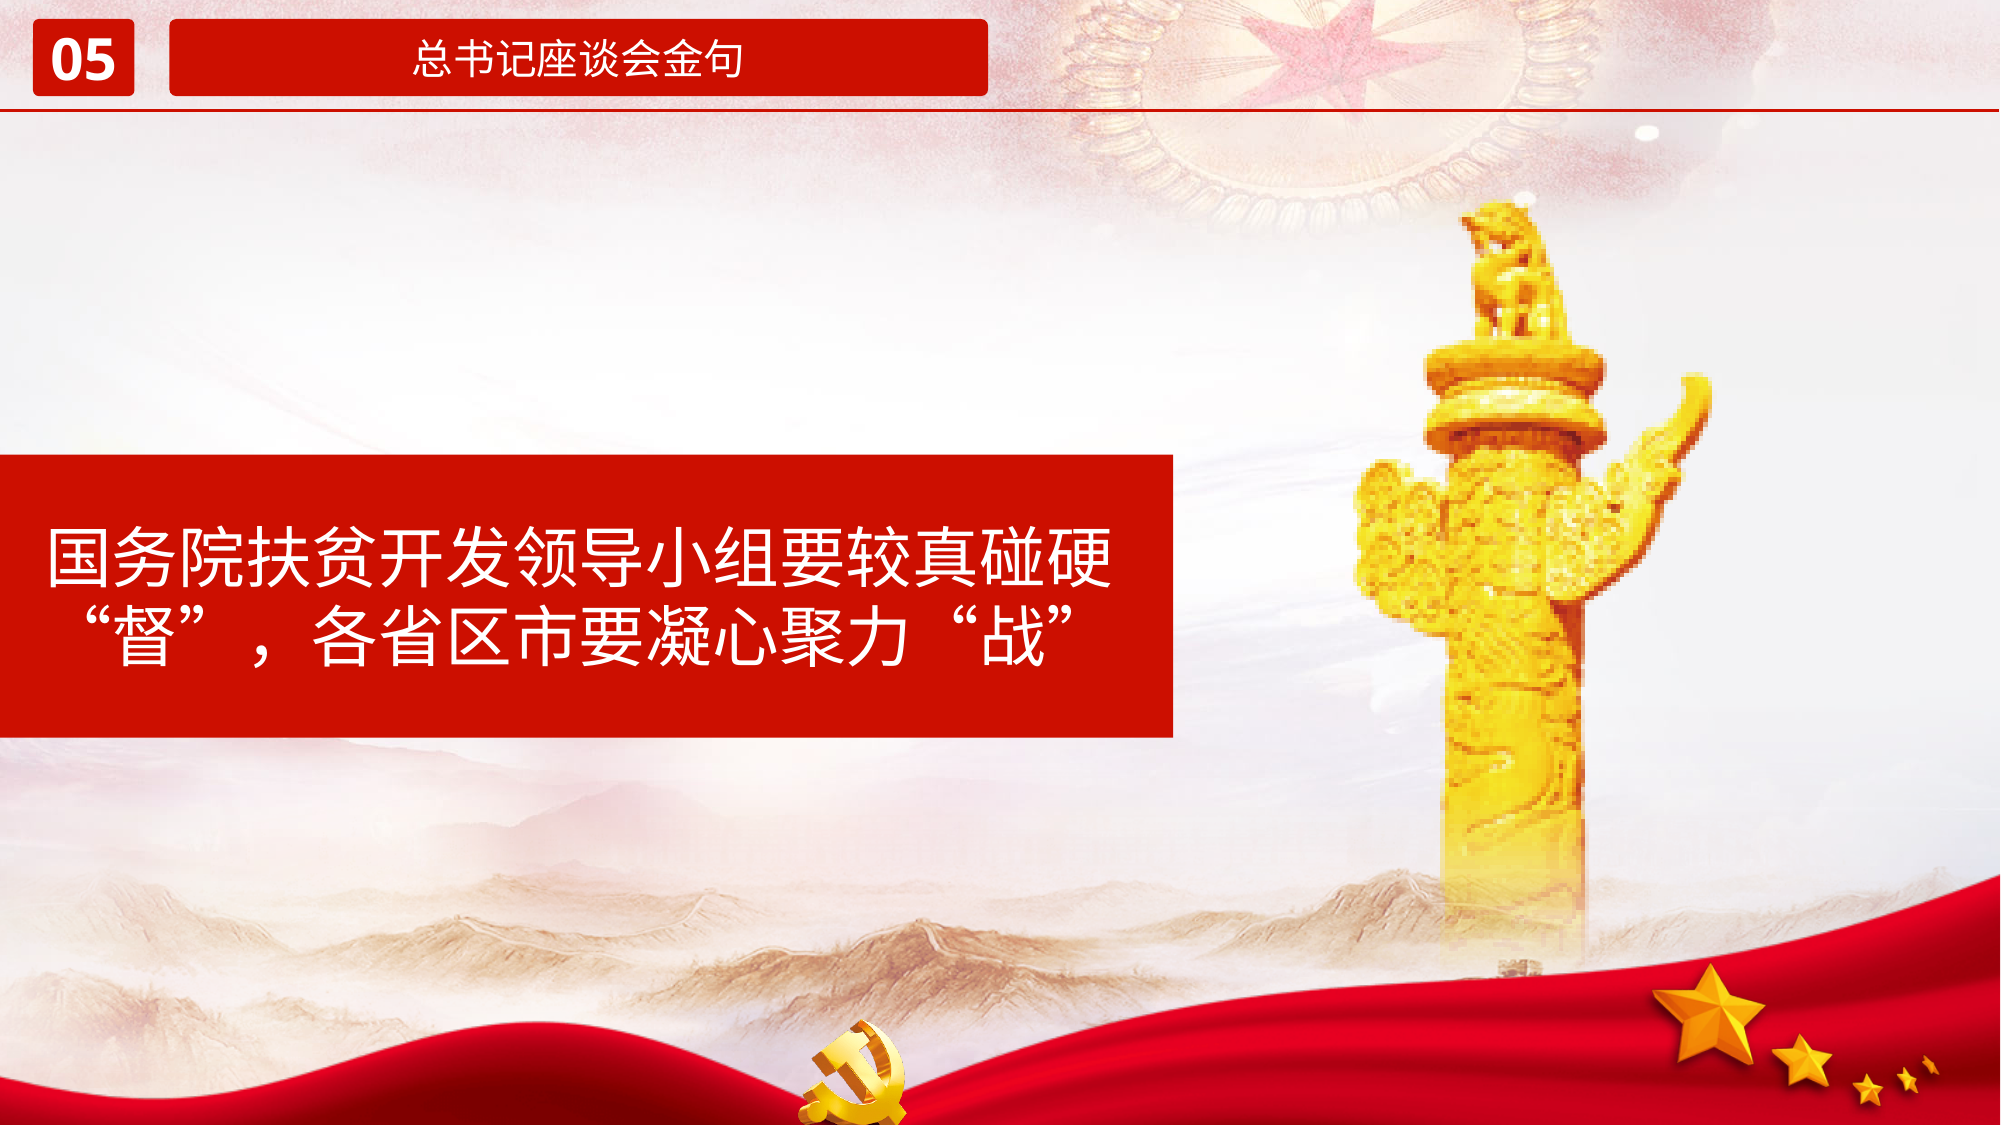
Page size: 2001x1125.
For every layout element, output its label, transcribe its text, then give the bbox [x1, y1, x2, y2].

picture [0, 0, 2001, 1125]
text_box 国务院扶贫开发领导小组要较真碰硬“督”，各省区市要凝心聚力“战” [12, 507, 1128, 683]
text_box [32, 18, 989, 97]
text_box [0, 453, 1175, 740]
